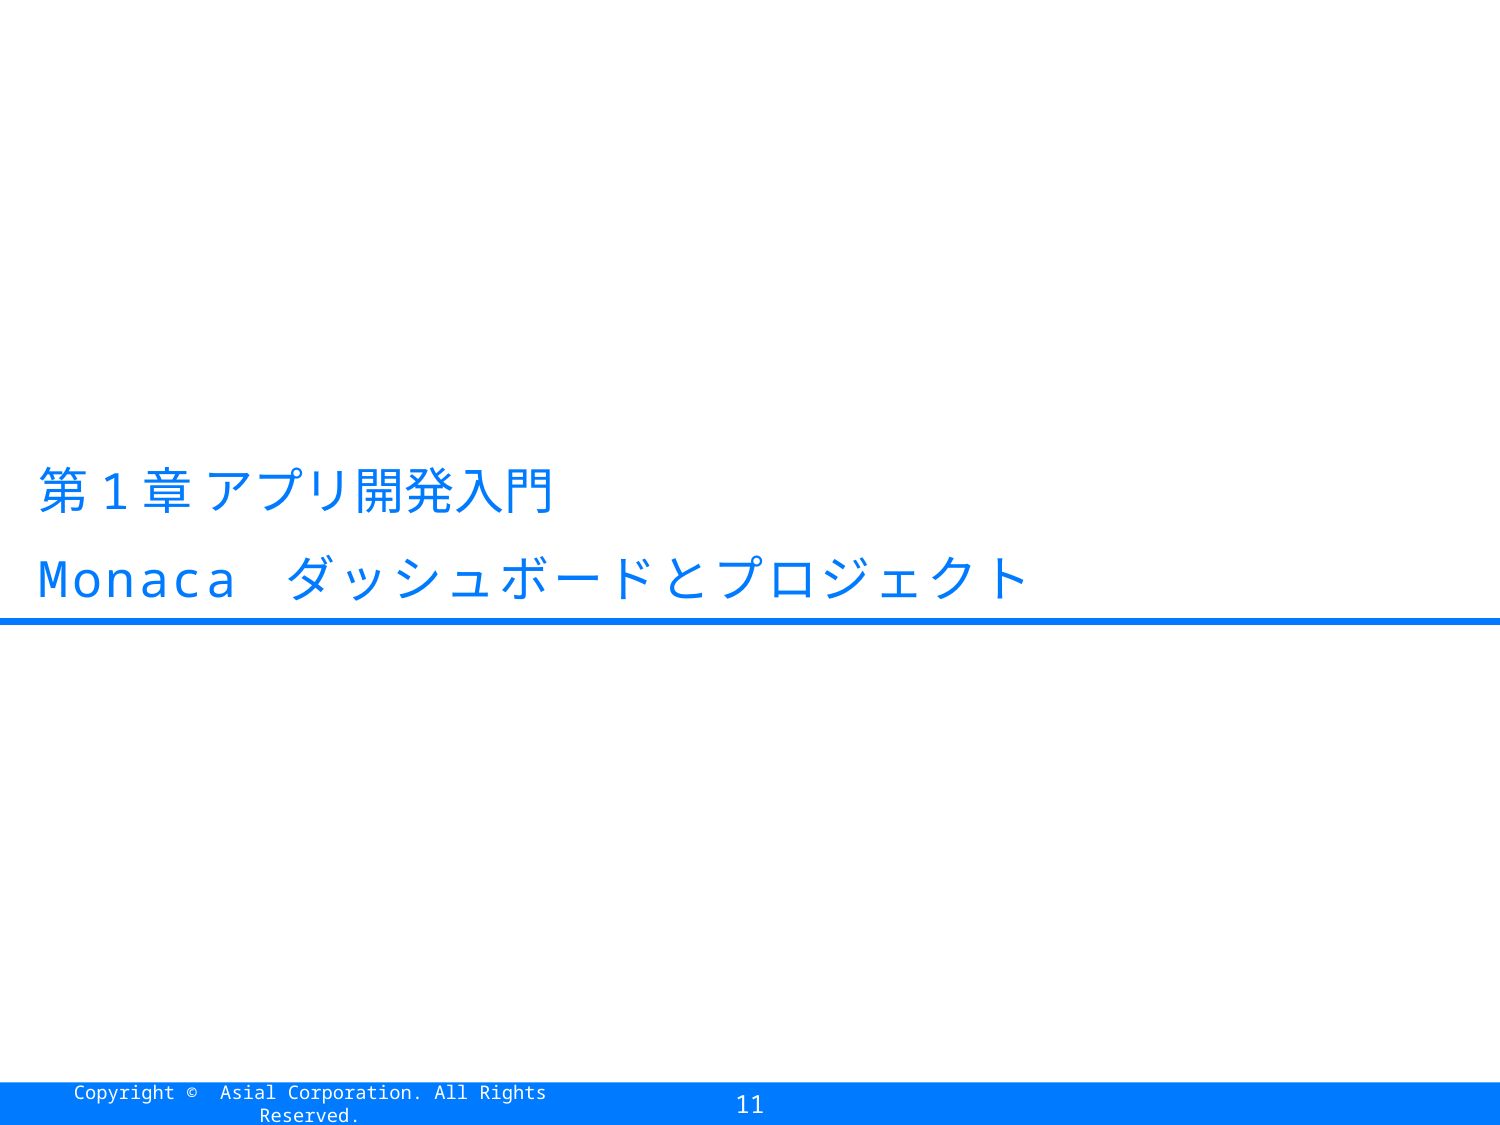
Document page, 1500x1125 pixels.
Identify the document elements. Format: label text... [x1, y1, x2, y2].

title Monaca ダッシュボードとプロジェクト [23, 538, 1500, 616]
list 第1章 アプリ開発入門 [23, 444, 1500, 536]
slide_number 11 [581, 1075, 919, 1125]
